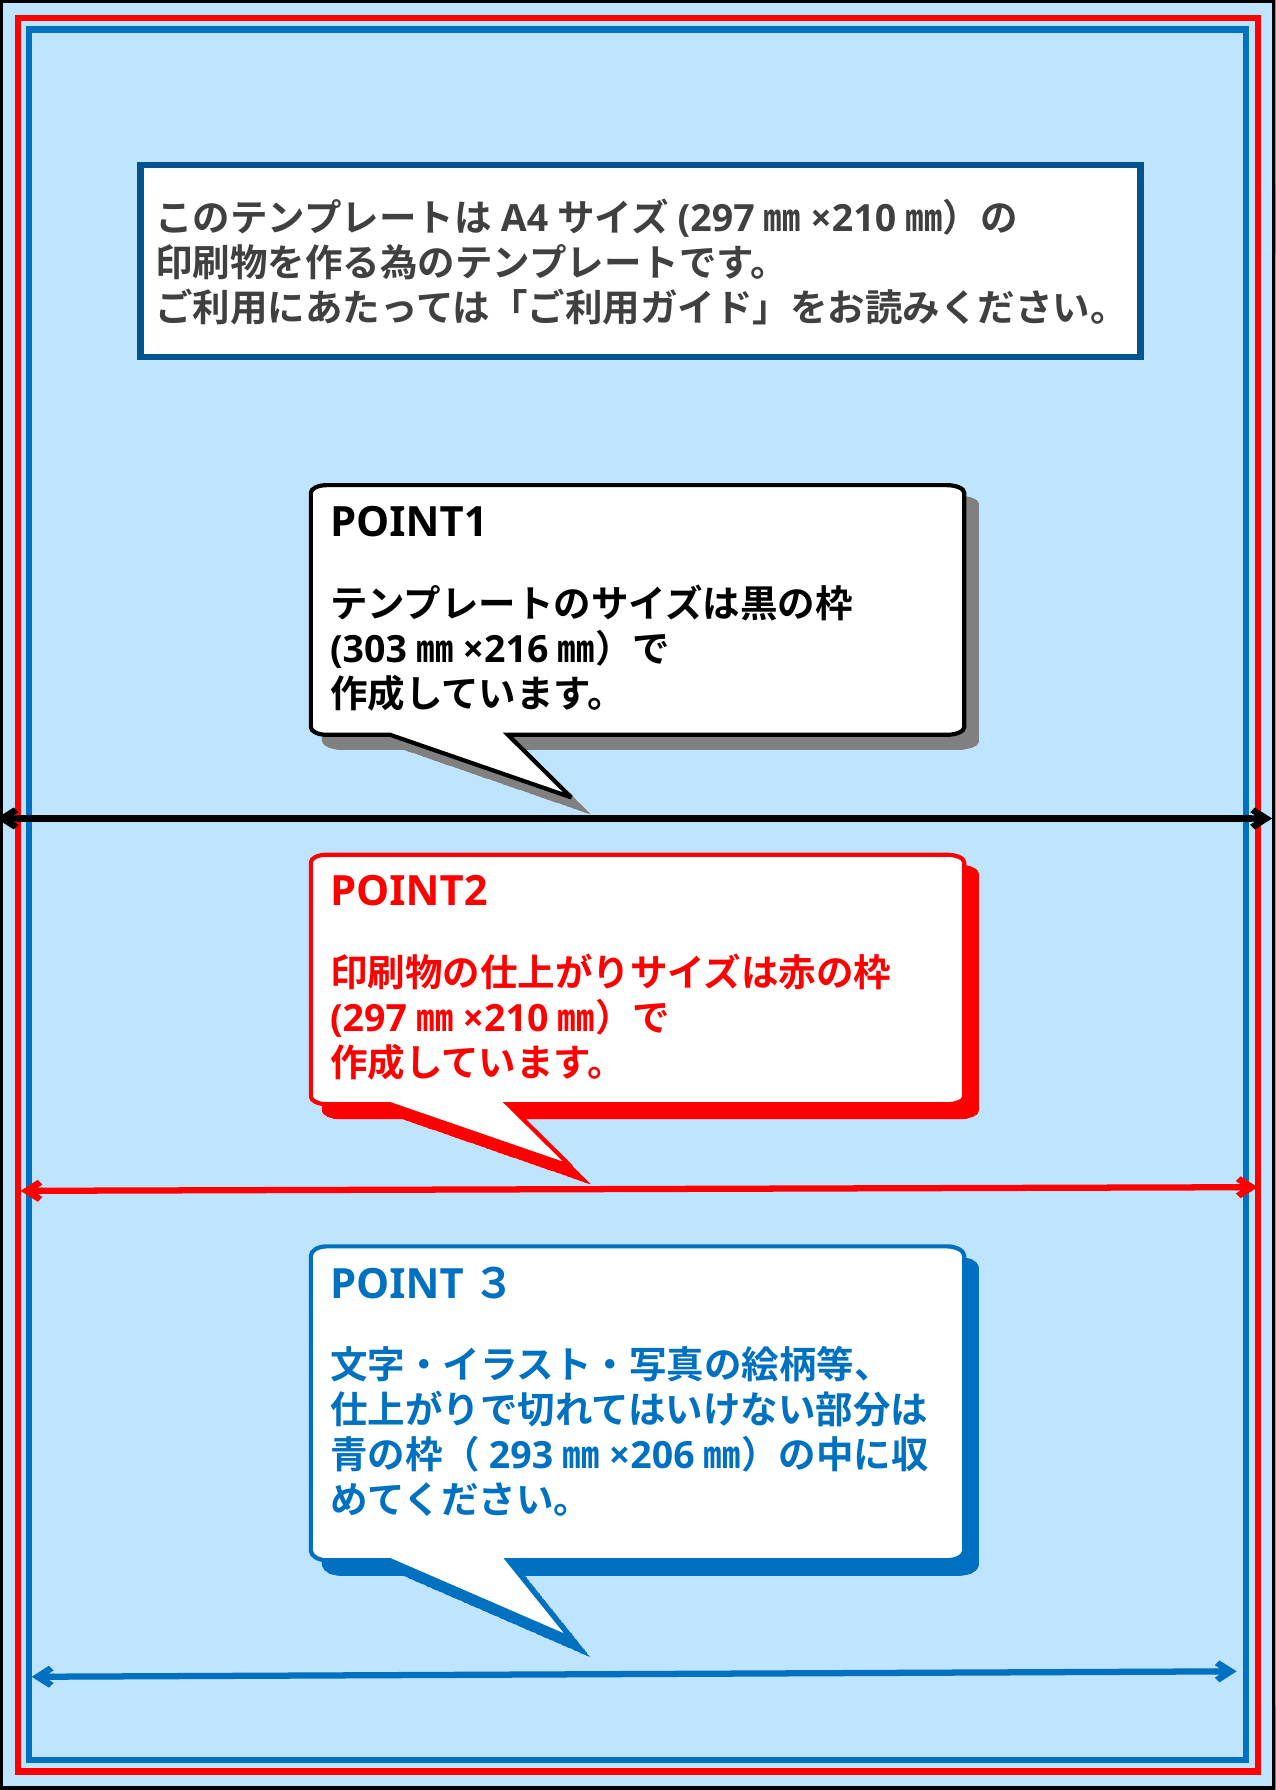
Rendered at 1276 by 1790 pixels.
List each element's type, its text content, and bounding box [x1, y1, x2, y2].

text_box このテンプレートはA4サイズ(297㎜×210㎜）の 印刷物を作る為のテンプレートです。 ご利用にあたっては「ご利用ガイド」をお読みください。 [140, 164, 1142, 358]
text_box [17, 822, 1259, 1773]
text_box POINT３ 文字・イラスト・写真の絵柄等、 仕上がりで切れてはいけない部分は 青の枠（293㎜×206㎜）の中に収めてください。 [310, 1246, 965, 1639]
text_box [28, 28, 1247, 815]
text_box POINT1 テンプレートのサイズは黒の枠 (303㎜×216㎜）で 作成しています。 [310, 485, 965, 798]
text_box [0, 0, 1276, 1790]
text_box [17, 17, 1259, 815]
text_box [28, 822, 1247, 1187]
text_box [31, 1671, 1237, 1677]
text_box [20, 1187, 1258, 1191]
text_box [28, 1191, 1247, 1761]
text_box POINT2 印刷物の仕上がりサイズは赤の枠(297㎜×210㎜）で 作成しています。 [310, 854, 965, 1167]
